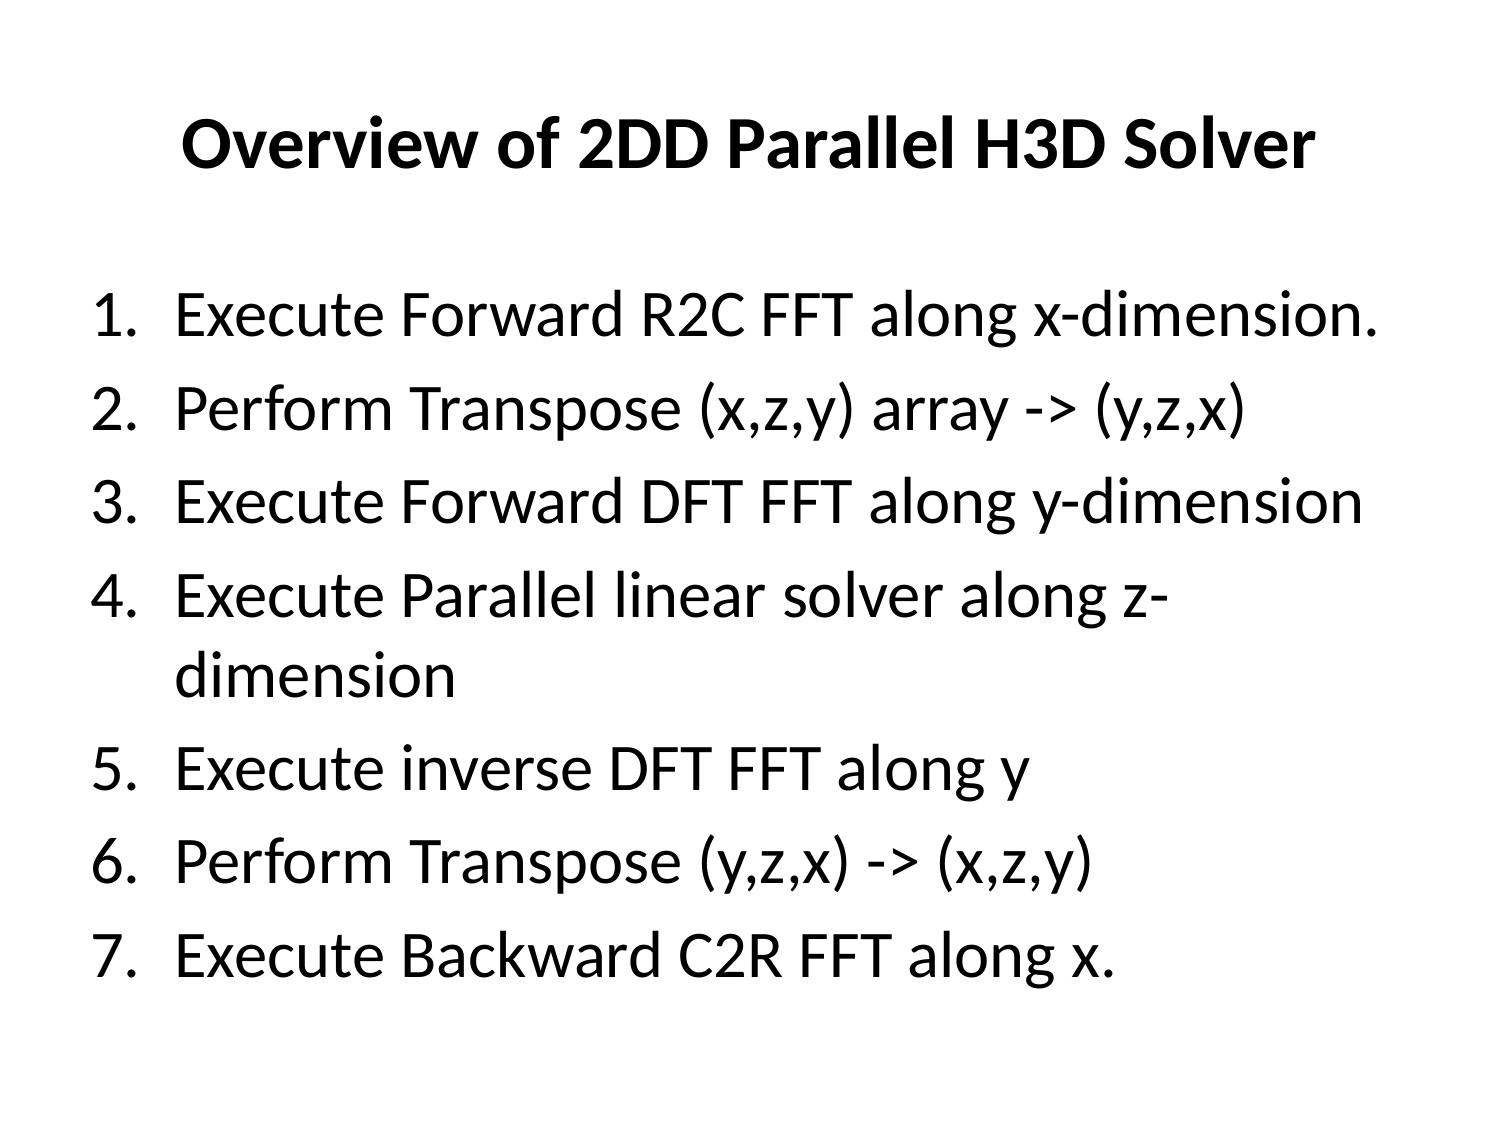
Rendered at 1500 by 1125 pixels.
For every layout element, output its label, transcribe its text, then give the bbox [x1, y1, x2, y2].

list Execute Forward R2C FFT along x-dimension. Perform Transpose (x,z,y) array -> (y,z,x) Execute Forward DFT FFT along y-dimension Execute Parallel linear solver along z-dimension Execute inverse DFT FFT along y Perform Transpose (y,z,x) -> (x,z,y) Execute Backward C2R FFT along x. [75, 262, 1425, 1005]
title Overview of 2DD Parallel H3D Solver [75, 45, 1425, 233]
